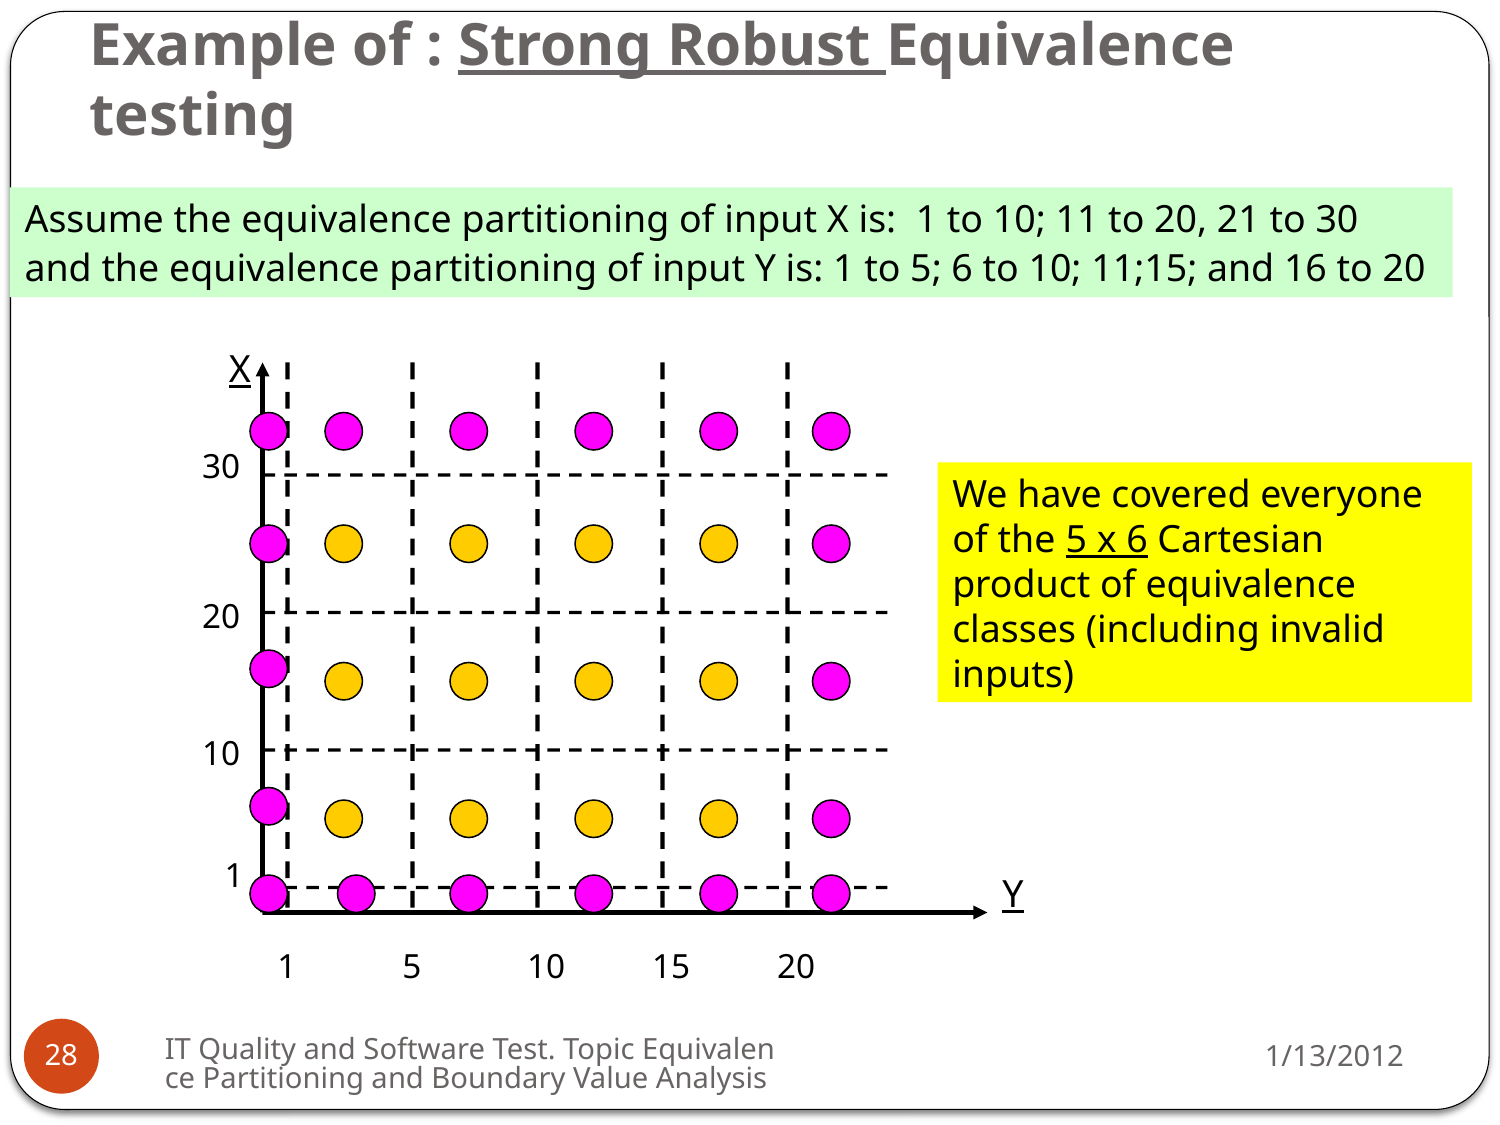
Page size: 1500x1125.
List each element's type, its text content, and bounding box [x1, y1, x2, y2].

text_box 10 [187, 724, 255, 780]
text_box [324, 800, 363, 838]
text_box [699, 875, 738, 913]
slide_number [1012, 1015, 1419, 1094]
text_box [812, 662, 850, 700]
text_box [450, 875, 488, 913]
text_box 1 [262, 937, 312, 993]
text_box [249, 875, 288, 913]
text_box [450, 525, 488, 563]
text_box [450, 412, 488, 451]
text_box [324, 662, 363, 700]
text_box [324, 412, 363, 451]
text_box [575, 875, 613, 913]
text_box 20 [762, 937, 830, 993]
text_box 1 [209, 847, 259, 902]
text_box Y [987, 862, 1043, 923]
text_box 5 [387, 937, 437, 993]
text_box [812, 525, 850, 563]
text_box We have covered everyone of the 5 x 6 Cartesian product of equivalence classes (including invalid inputs) [937, 462, 1472, 703]
text_box 20 [187, 587, 255, 643]
text_box 30 [187, 437, 255, 493]
text_box [812, 875, 850, 913]
text_box [249, 412, 288, 451]
text_box [575, 662, 613, 700]
slide_number 28 [23, 1018, 99, 1094]
text_box [699, 662, 738, 700]
text_box [450, 662, 488, 700]
text_box [249, 787, 288, 826]
text_box X [214, 337, 266, 398]
text_box [575, 800, 613, 838]
text_box [699, 525, 738, 563]
text_box [249, 650, 288, 688]
text_box [836, 906, 987, 919]
text_box 10 [512, 937, 580, 993]
text_box 15 [637, 937, 705, 993]
text_box [699, 412, 738, 451]
text_box [575, 525, 613, 563]
text_box [249, 525, 288, 563]
text_box [812, 412, 850, 451]
text_box [699, 800, 738, 838]
text_box [575, 412, 613, 451]
title Example of : Strong Robust Equivalence testing [75, 45, 1425, 163]
text_box [324, 525, 363, 563]
footer IT Quality and Software Test. Topic Equivalence Partitioning and Boundary Value Analysis [150, 1012, 800, 1088]
text_box [450, 800, 488, 838]
text_box [337, 875, 376, 913]
text_box Assume the equivalence partitioning of input X is: 1 to 10; 11 to 20, 21 to 30 and the equivalence partitioning of input Y is: 1 to 5; 6 to 10; 11;15; and 16 to 20 [9, 187, 1453, 298]
text_box [812, 800, 850, 838]
